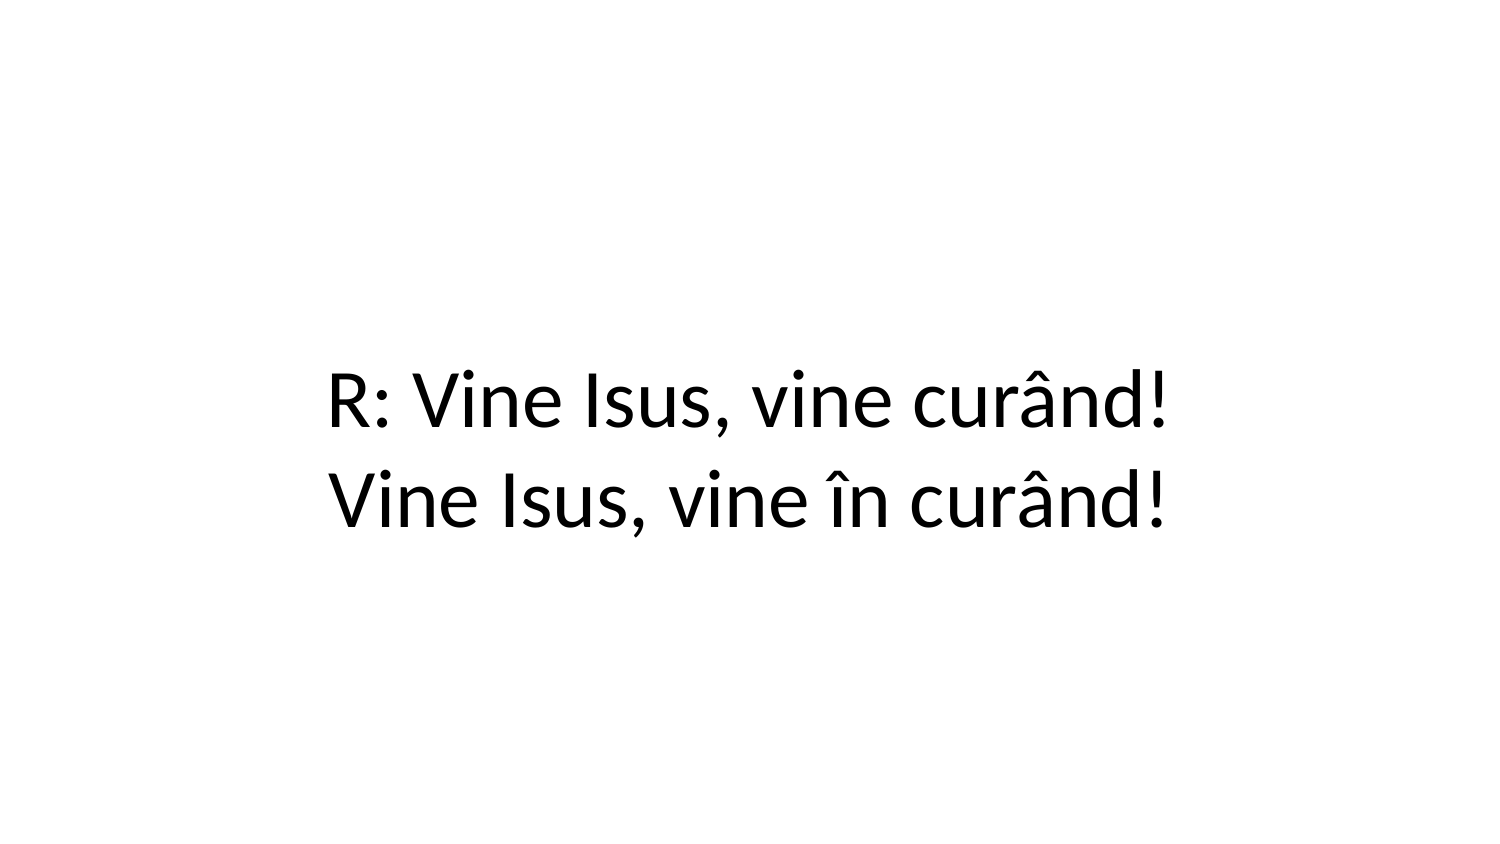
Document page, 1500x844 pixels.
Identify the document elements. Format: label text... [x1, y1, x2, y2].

text_box R: Vine Isus, vine curând! Vine Isus, vine în curând! [311, 292, 1189, 552]
